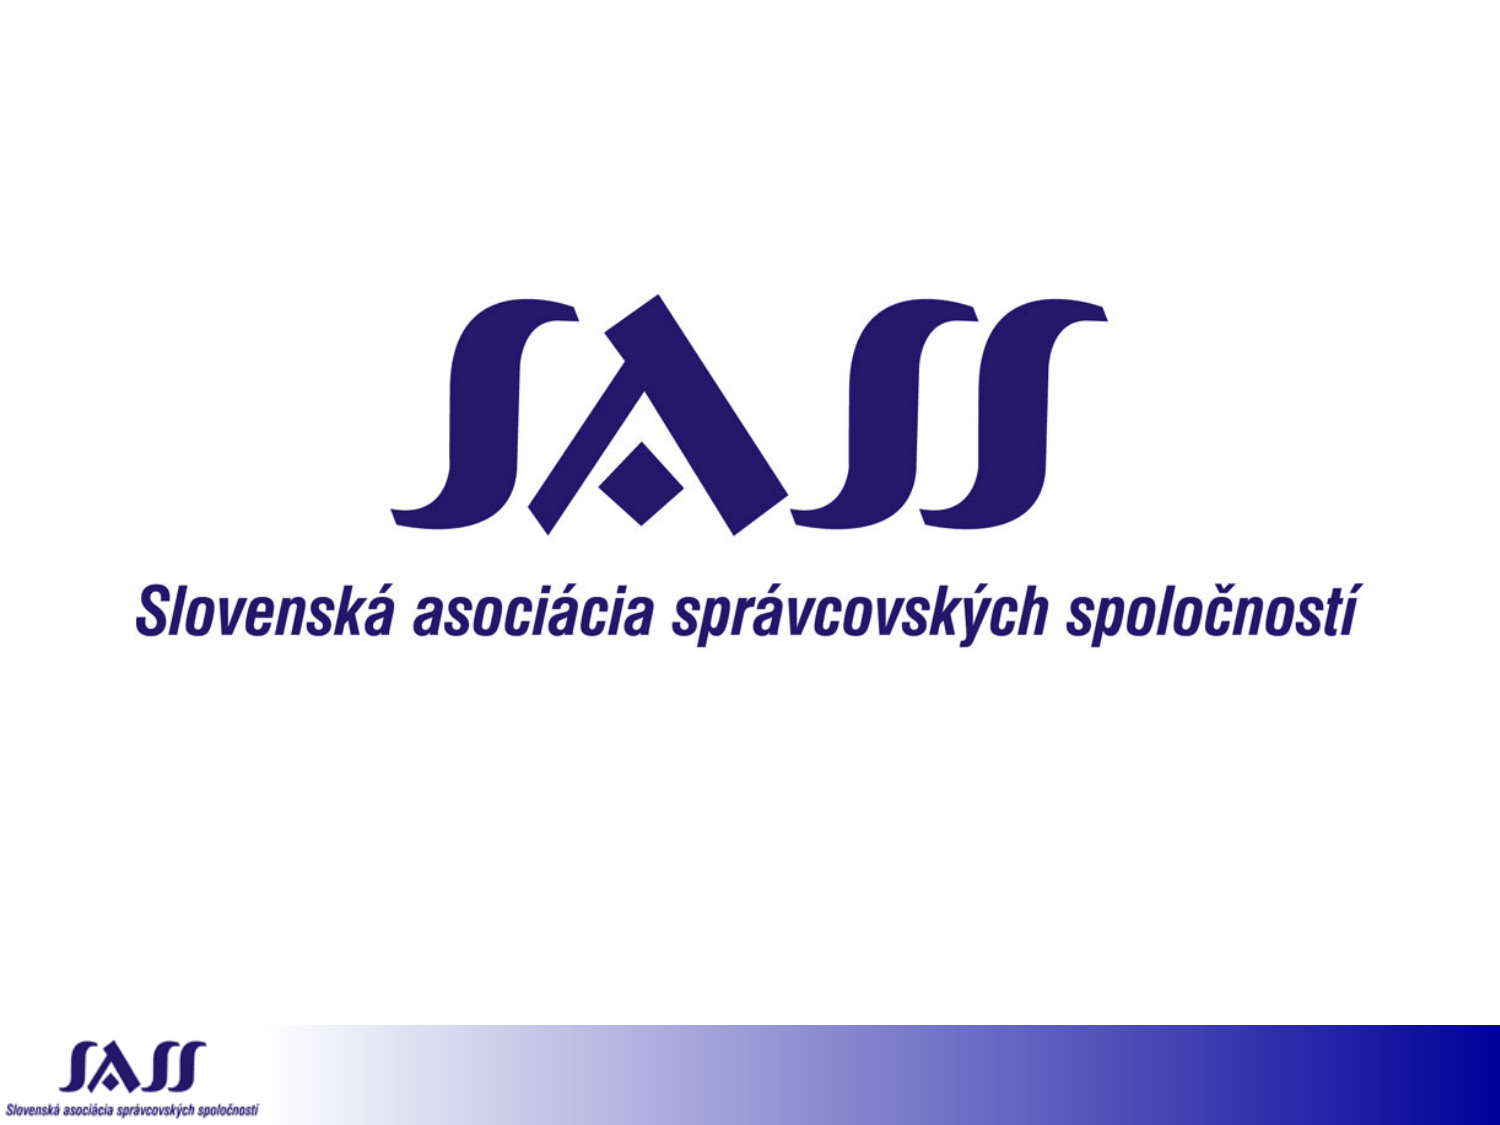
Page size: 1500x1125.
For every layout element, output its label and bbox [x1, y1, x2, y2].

picture [0, 1034, 272, 1125]
text_box [262, 1025, 1500, 1125]
list [74, 287, 1426, 656]
